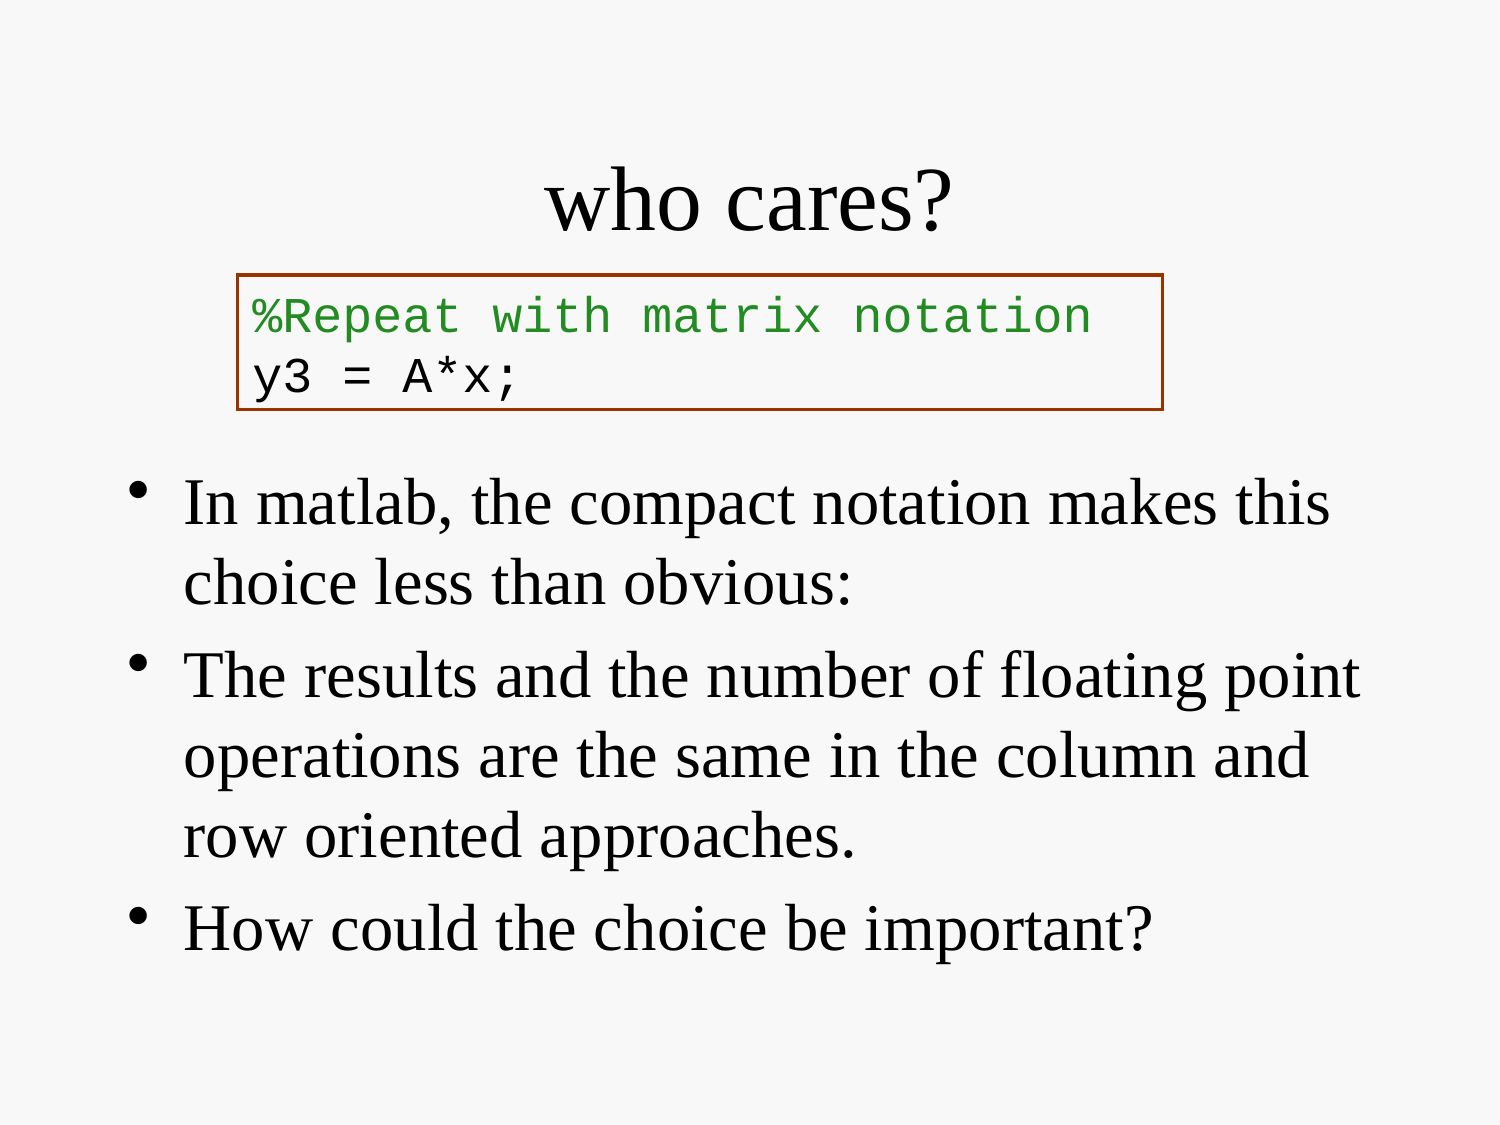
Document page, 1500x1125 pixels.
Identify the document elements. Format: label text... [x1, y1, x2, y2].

list In matlab, the compact notation makes this choice less than obvious: The results and the number of floating point operations are the same in the column and row oriented approaches. How could the choice be important? [112, 449, 1388, 988]
text_box %Repeat with matrix notation y3 = A*x; [237, 274, 1163, 410]
title who cares? [112, 99, 1388, 288]
